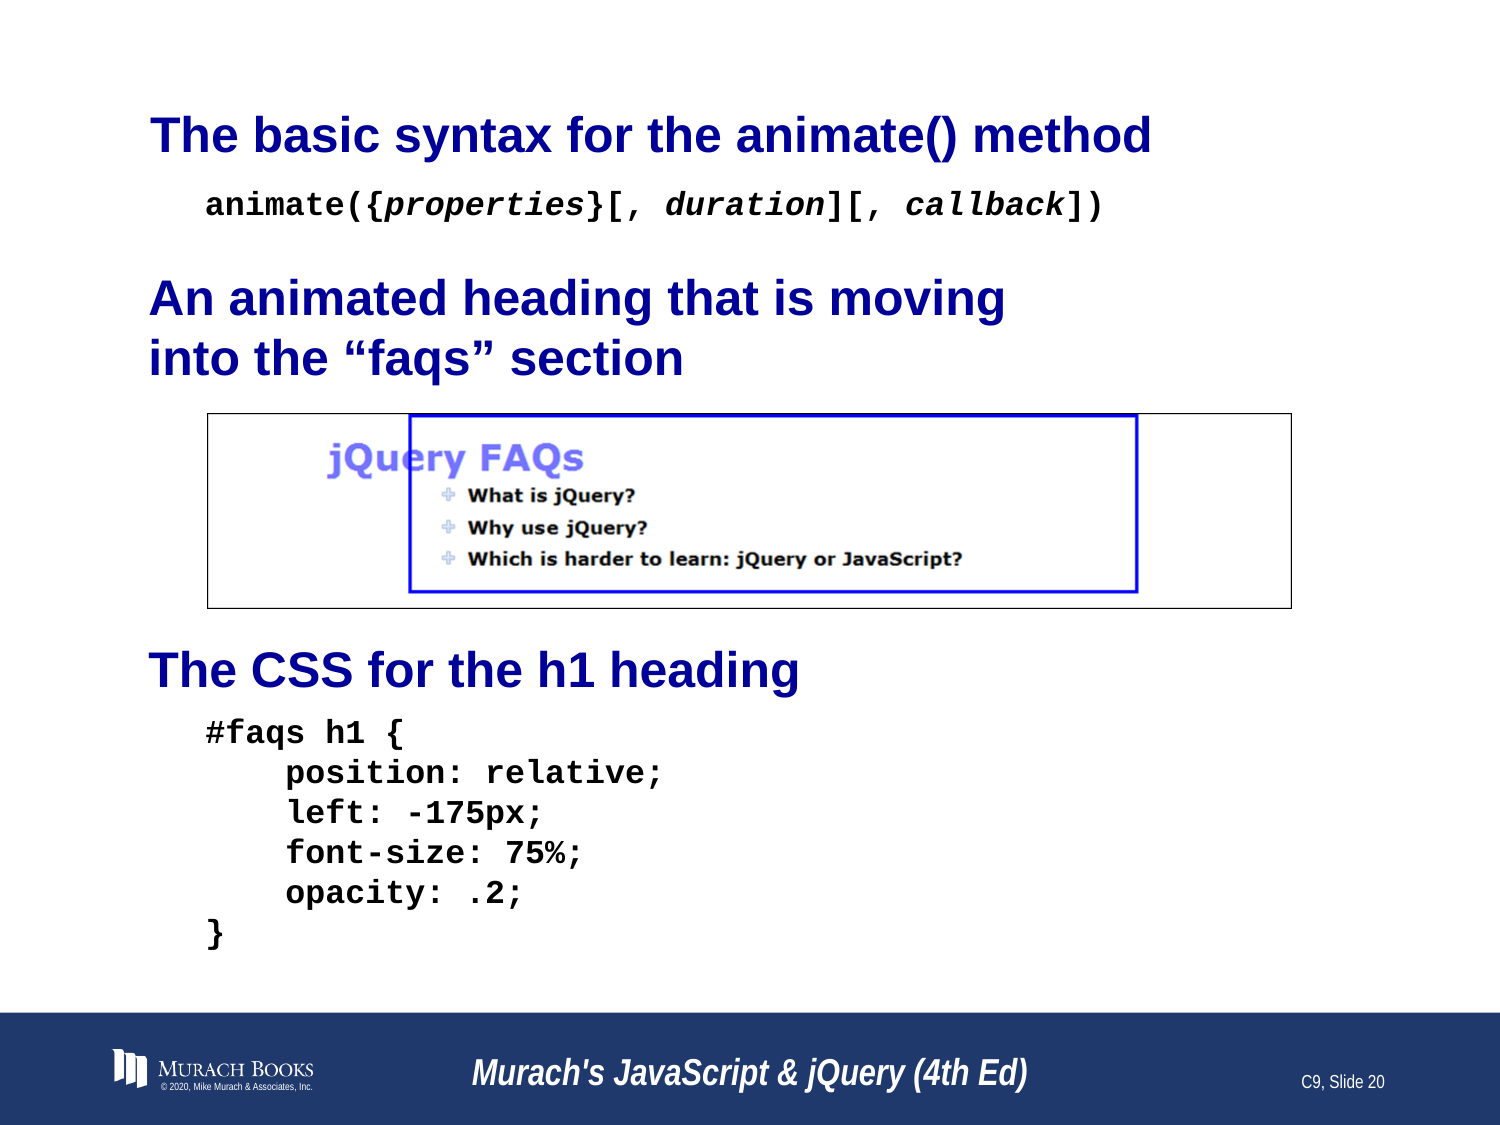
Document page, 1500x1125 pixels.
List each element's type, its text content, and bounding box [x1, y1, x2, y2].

list animate({properties}[, duration][, callback]) An animated heading that is moving into the “faqs” section [133, 174, 1346, 463]
slide_number Murach's JavaScript & jQuery (4th Ed) [463, 1025, 1050, 1100]
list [207, 413, 1293, 610]
slide_number C9, Slide 20 [1087, 1025, 1400, 1100]
list The CSS for the h1 heading #faqs h1 { position: relative; left: -175px; font-size: 75%; opacity: .2; } [133, 630, 1346, 863]
title The basic syntax for the animate() method [150, 102, 1350, 164]
footer © 2020, Mike Murach & Associates, Inc. [12, 1025, 463, 1100]
